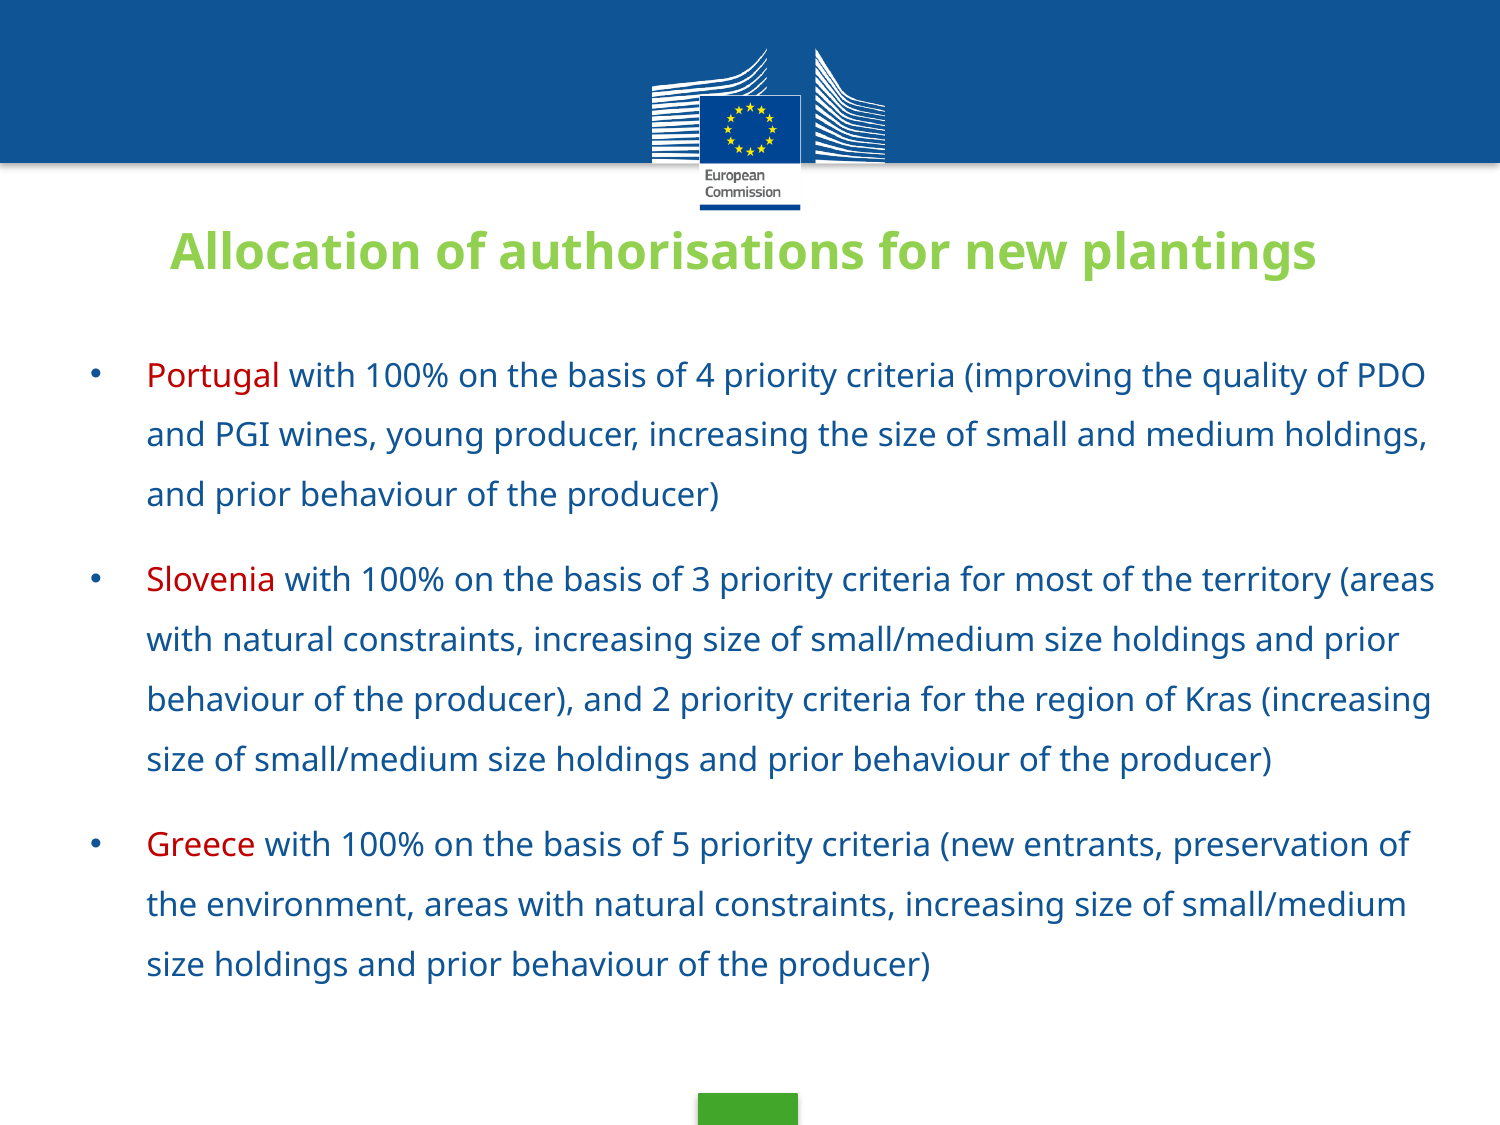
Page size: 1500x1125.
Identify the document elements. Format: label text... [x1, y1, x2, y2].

list Portugal with 100% on the basis of 4 priority criteria (improving the quality of PDO and PGI wines, young producer, increasing the size of small and medium holdings, and prior behaviour of the producer) Slovenia with 100% on the basis of 3 priority criteria for most of the territory (areas with natural constraints, increasing size of small/medium size holdings and prior behaviour of the producer), and 2 priority criteria for the region of Kras (increasing size of small/medium size holdings and prior behaviour of the producer) Greece with 100% on the basis of 5 priority criteria (new entrants, preservation of the environment, areas with natural constraints, increasing size of small/medium size holdings and prior behaviour of the producer) [74, 326, 1459, 1000]
title Allocation of authorisations for new plantings [29, 172, 1459, 327]
picture [652, 48, 885, 172]
